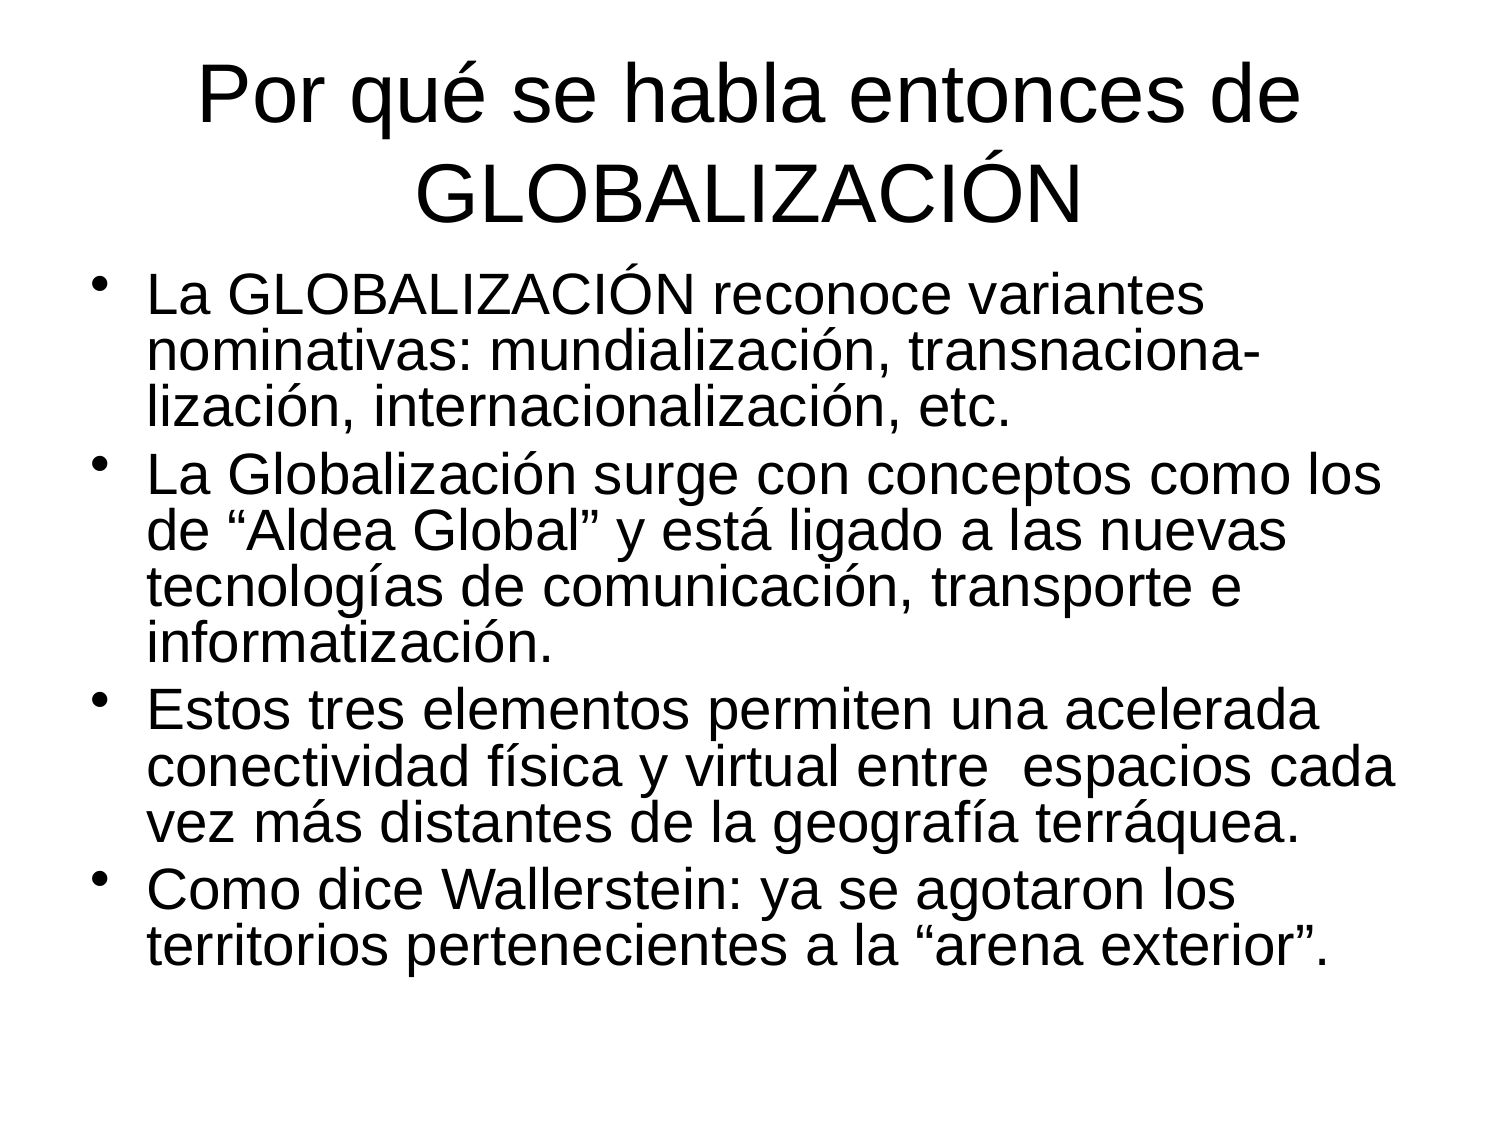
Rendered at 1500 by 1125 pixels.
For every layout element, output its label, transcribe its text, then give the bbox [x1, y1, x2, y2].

list La GLOBALIZACIÓN reconoce variantes nominativas: mundialización, transnaciona-lización, internacionalización, etc. La Globalización surge con conceptos como los de “Aldea Global” y está ligado a las nuevas tecnologías de comunicación, transporte e informatización. Estos tres elementos permiten una acelerada conectividad física y virtual entre espacios cada vez más distantes de la geografía terráquea. Como dice Wallerstein: ya se agotaron los territorios pertenecientes a la “arena exterior”. [74, 262, 1426, 1006]
title Por qué se habla entonces de GLOBALIZACIÓN [74, 44, 1426, 233]
